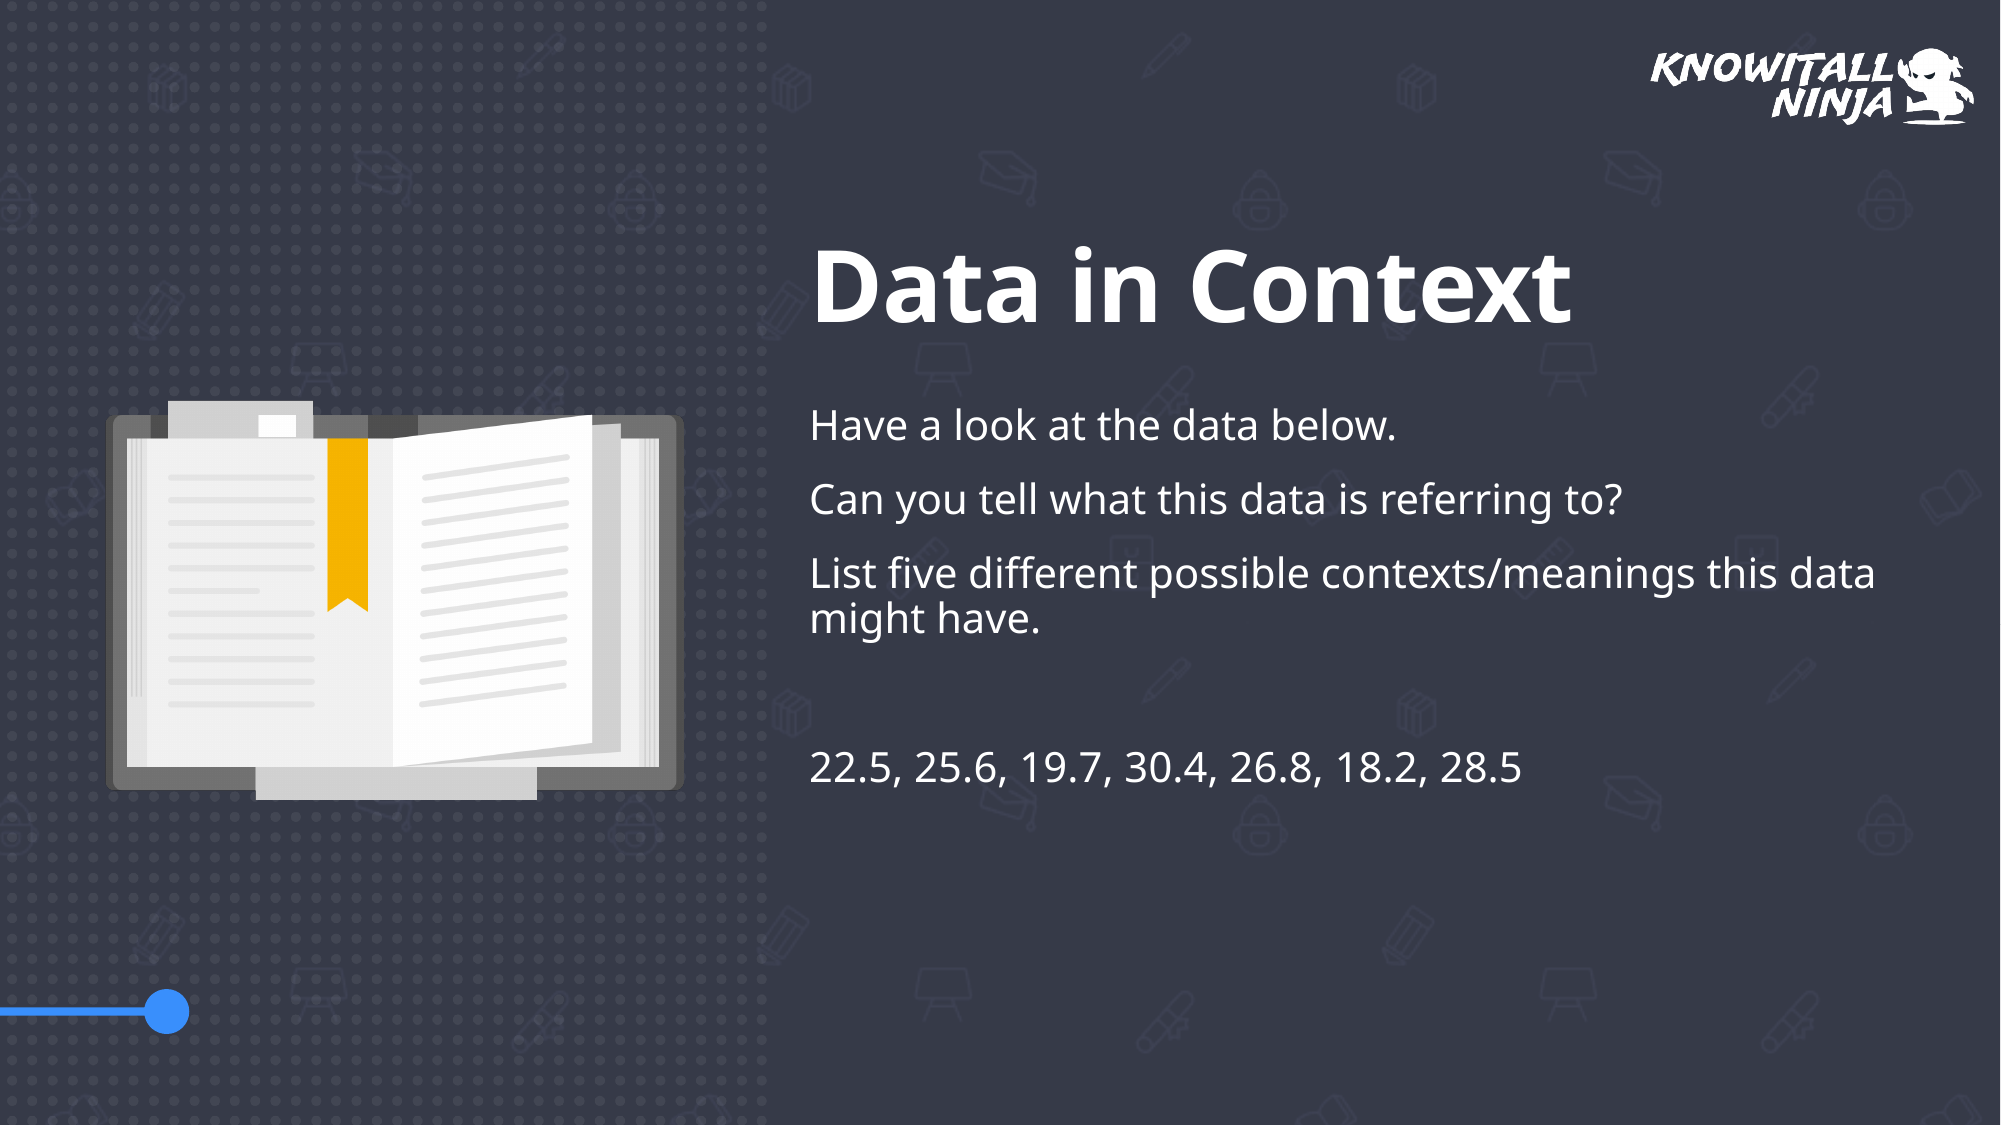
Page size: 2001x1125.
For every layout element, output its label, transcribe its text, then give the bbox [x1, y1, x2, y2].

list Have a look at the data below. Can you tell what this data is referring to? List five different possible contexts/meanings this data might have. 22.5, 25.6, 19.7, 30.4, 26.8, 18.2, 28.5 [794, 397, 1928, 1090]
picture [0, 0, 2001, 1125]
title Data in Context [794, 125, 1928, 351]
